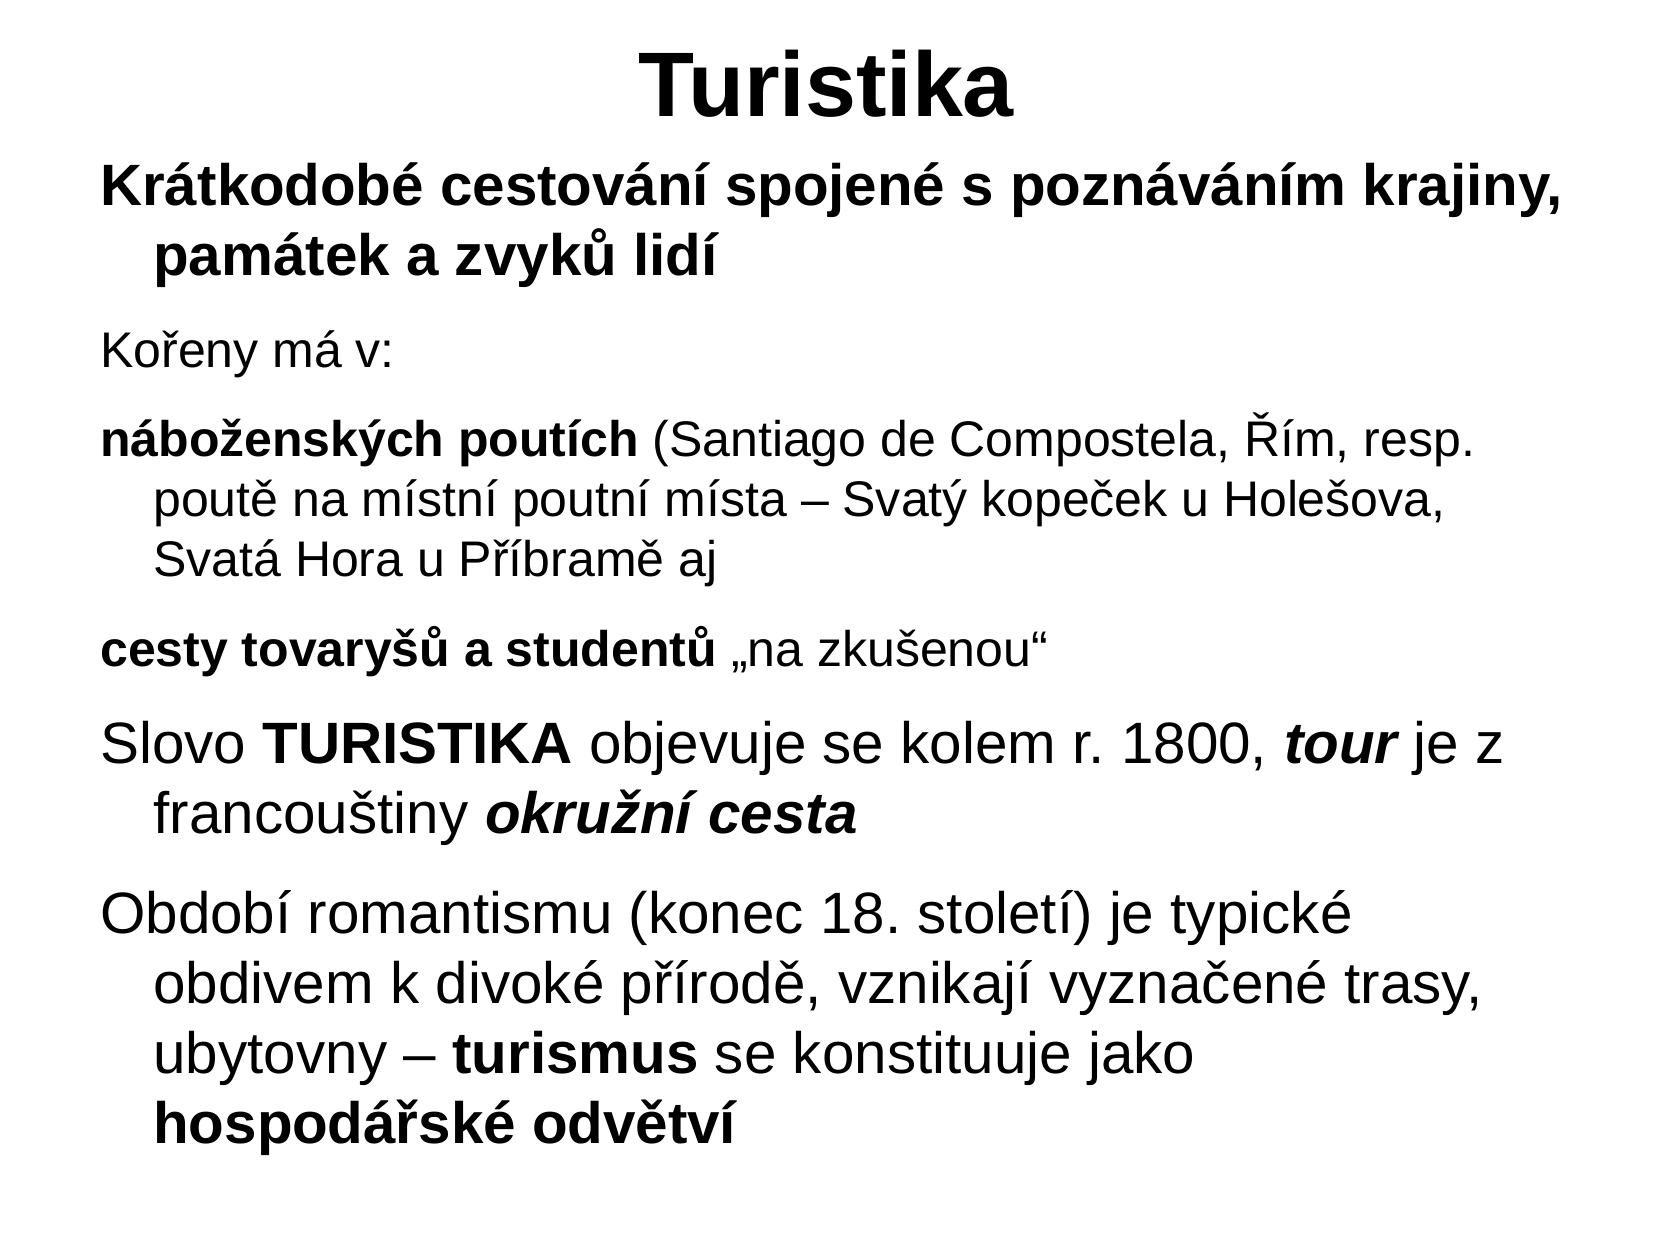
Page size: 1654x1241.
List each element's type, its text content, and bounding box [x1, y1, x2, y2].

list Krátkodobé cestování spojené s poznáváním krajiny, památek a zvyků lidí Kořeny má v: náboženských poutích (Santiago de Compostela, Řím, resp. poutě na místní poutní místa – Svatý kopeček u Holešova, Svatá Hora u Příbramě aj cesty tovaryšů a studentů „na zkušenou“ Slovo TURISTIKA objevuje se kolem r. 1800, tour je z francouštiny okružní cesta Období romantismu (konec 18. století) je typické obdivem k divoké přírodě, vznikají vyznačené trasy, ubytovny – turismus se konstituuje jako hospodářské odvětví [82, 147, 1571, 1188]
title Turistika [82, 0, 1571, 147]
